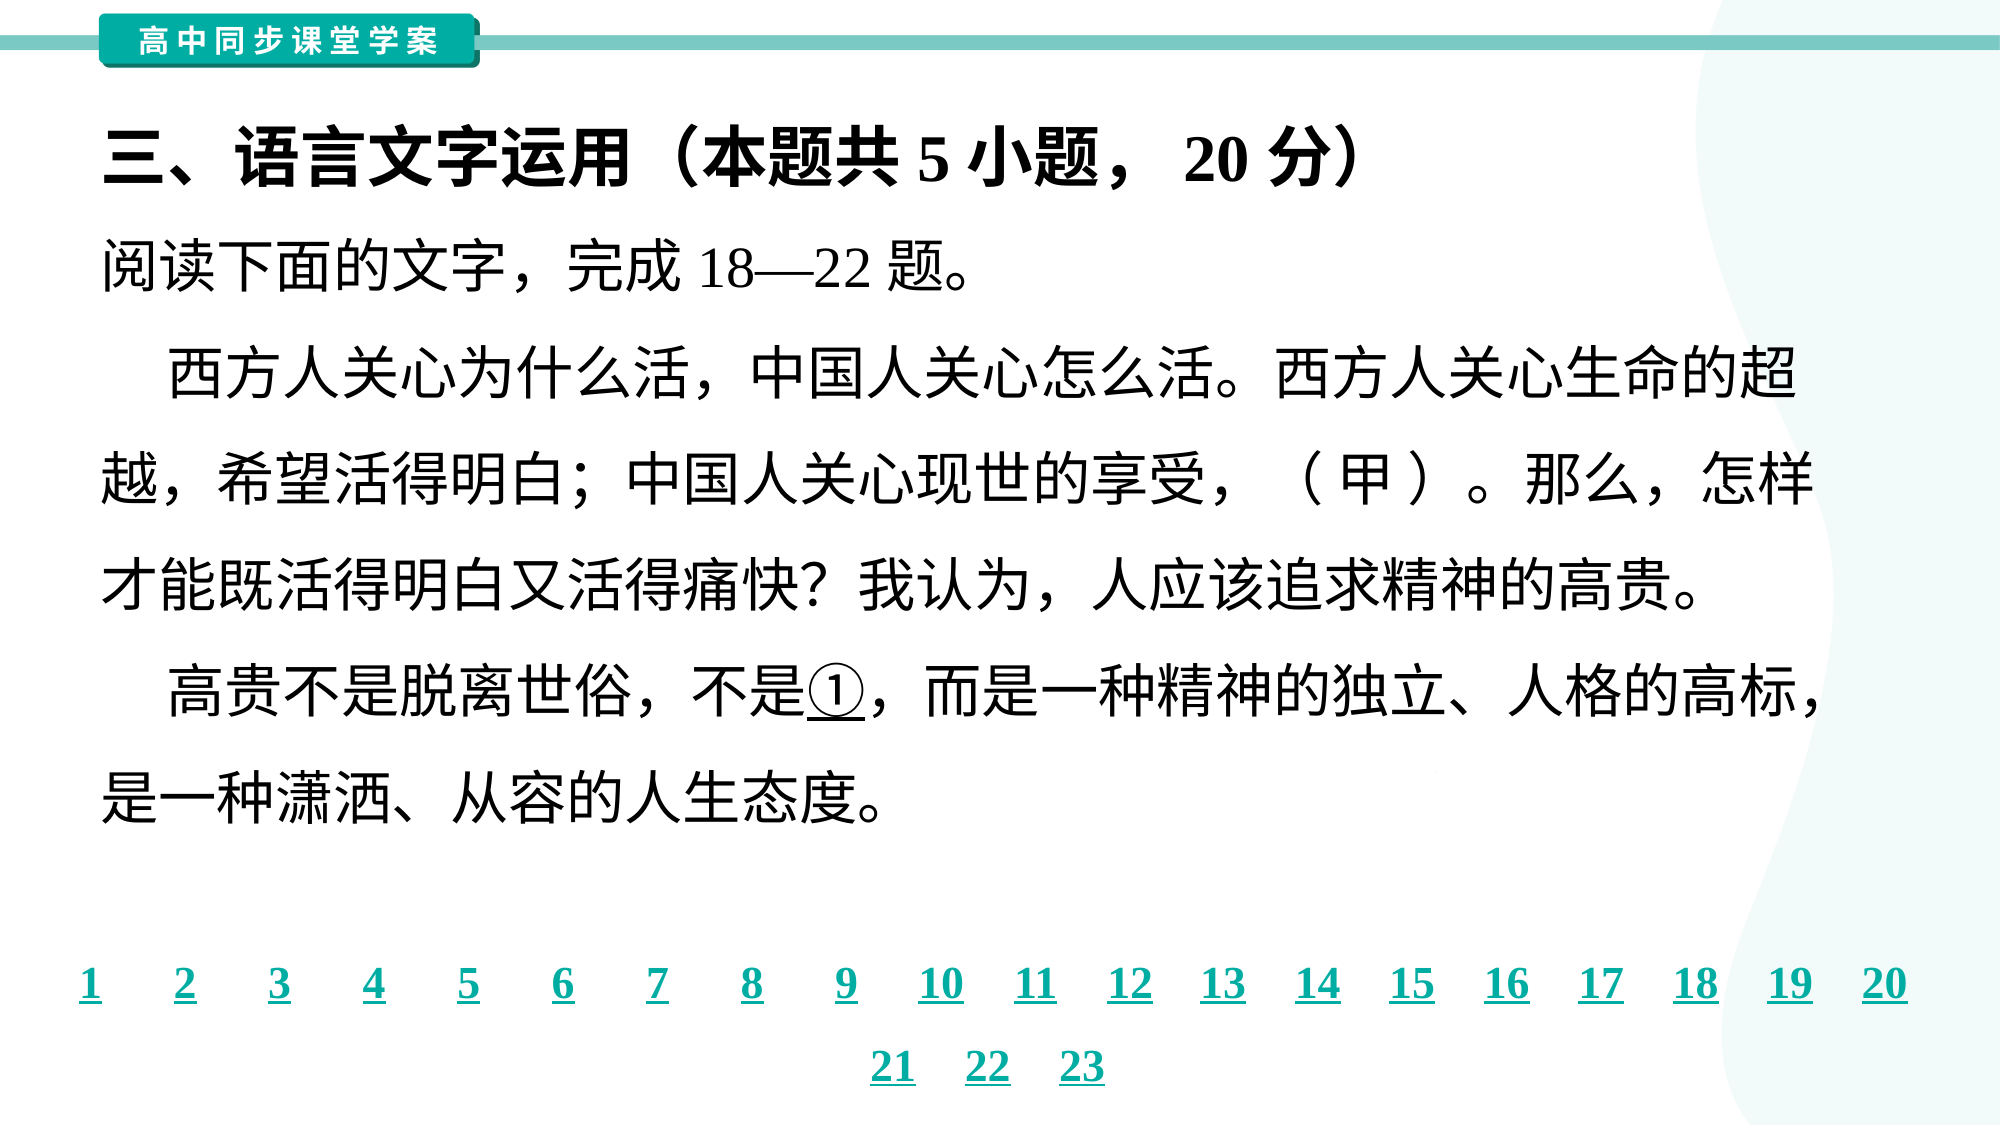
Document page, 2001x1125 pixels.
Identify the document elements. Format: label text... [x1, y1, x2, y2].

text_box 三、语言文字运用（本题共5小题，20分） [100, 76, 1899, 193]
picture [0, 0, 2000, 1125]
text_box 阅读下面的文字，完成18—22题。 西方人关心为什么活，中国人关心怎么活。西方人关心生命的超 越，希望活得明白；中国人关心现世的享受，（ 甲 ）。那么，怎样 才能既活得明白又活得痛快？我认为，人应该追求精神的高贵。 高贵不是脱离世俗，不是①，而是一种精神的独立、人格的高标， 是一种潇洒、从容的人生态度。 [100, 193, 1899, 831]
